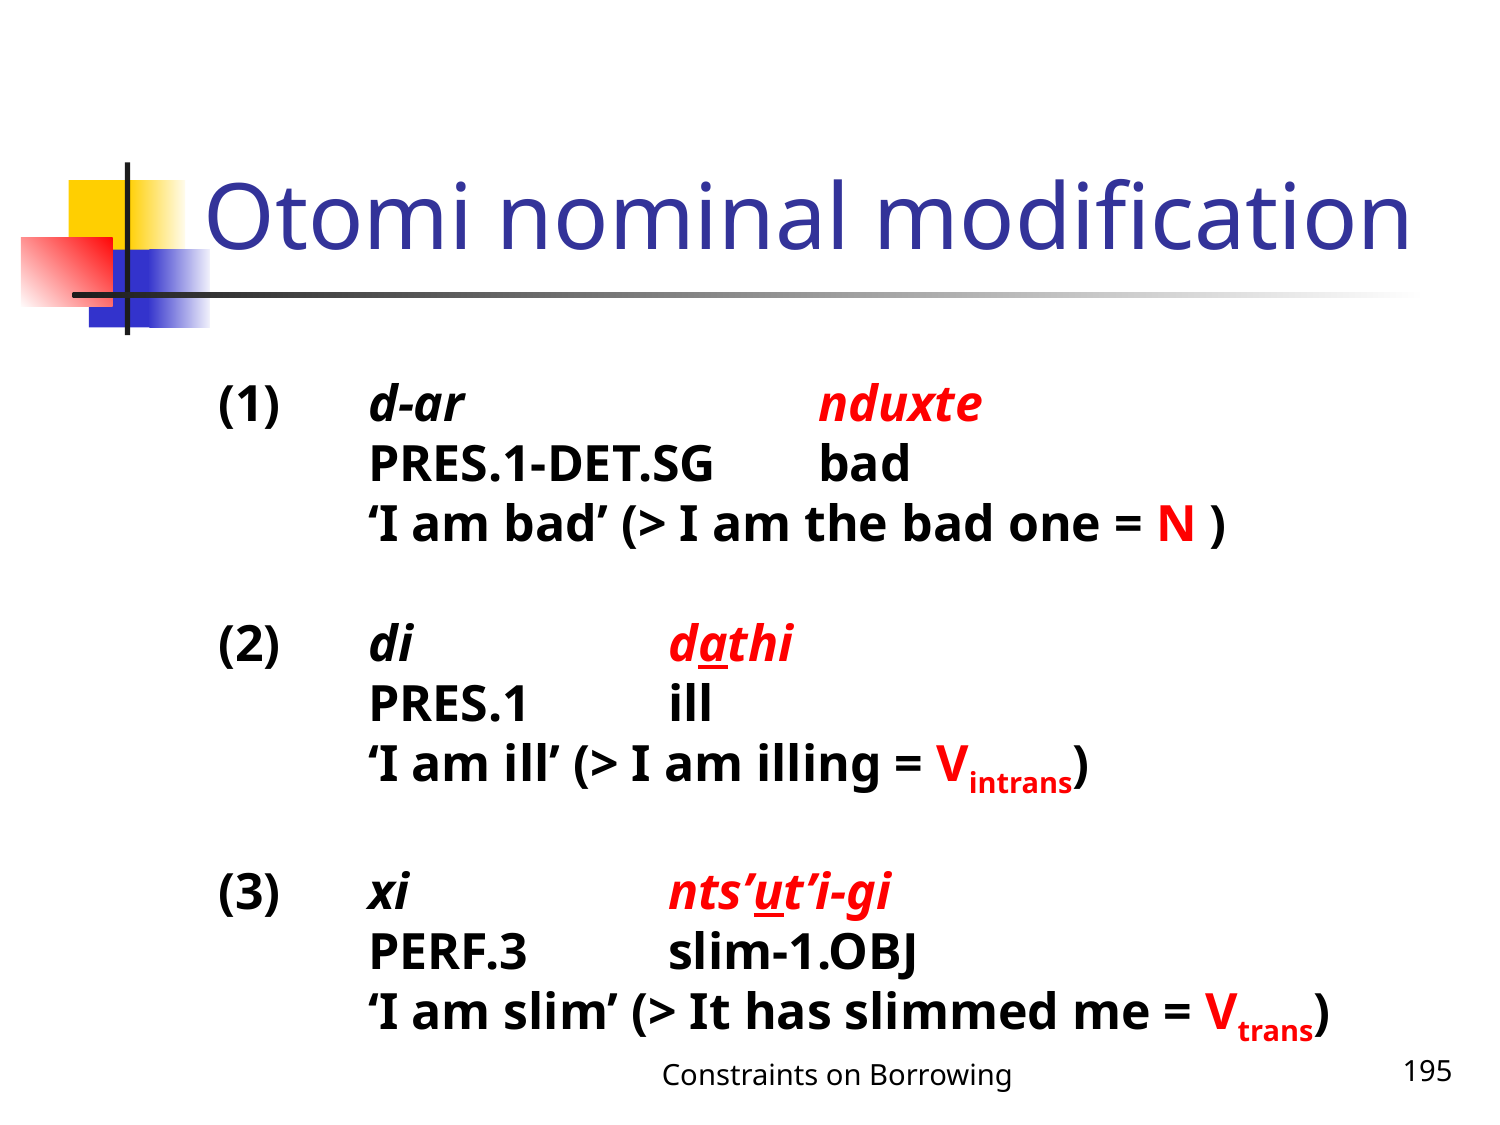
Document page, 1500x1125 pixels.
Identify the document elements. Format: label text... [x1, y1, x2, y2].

text_box (1) d-ar nduxte PRES.1-DET.SG bad ‘I am bad’ (> I am the bad one = N ) (2) di dathi PRES.1 ill ‘I am ill’ (> I am illing = Vintrans) (3) xi nts’ut’i-gi PERF.3 slim-1.OBJ ‘I am slim’ (> It has slimmed me = Vtrans) [203, 363, 1434, 1055]
footer Constraints on Borrowing [599, 1055, 1076, 1100]
title Otomi nominal modification [188, 34, 1468, 276]
slide_number 195 [1154, 1023, 1468, 1100]
